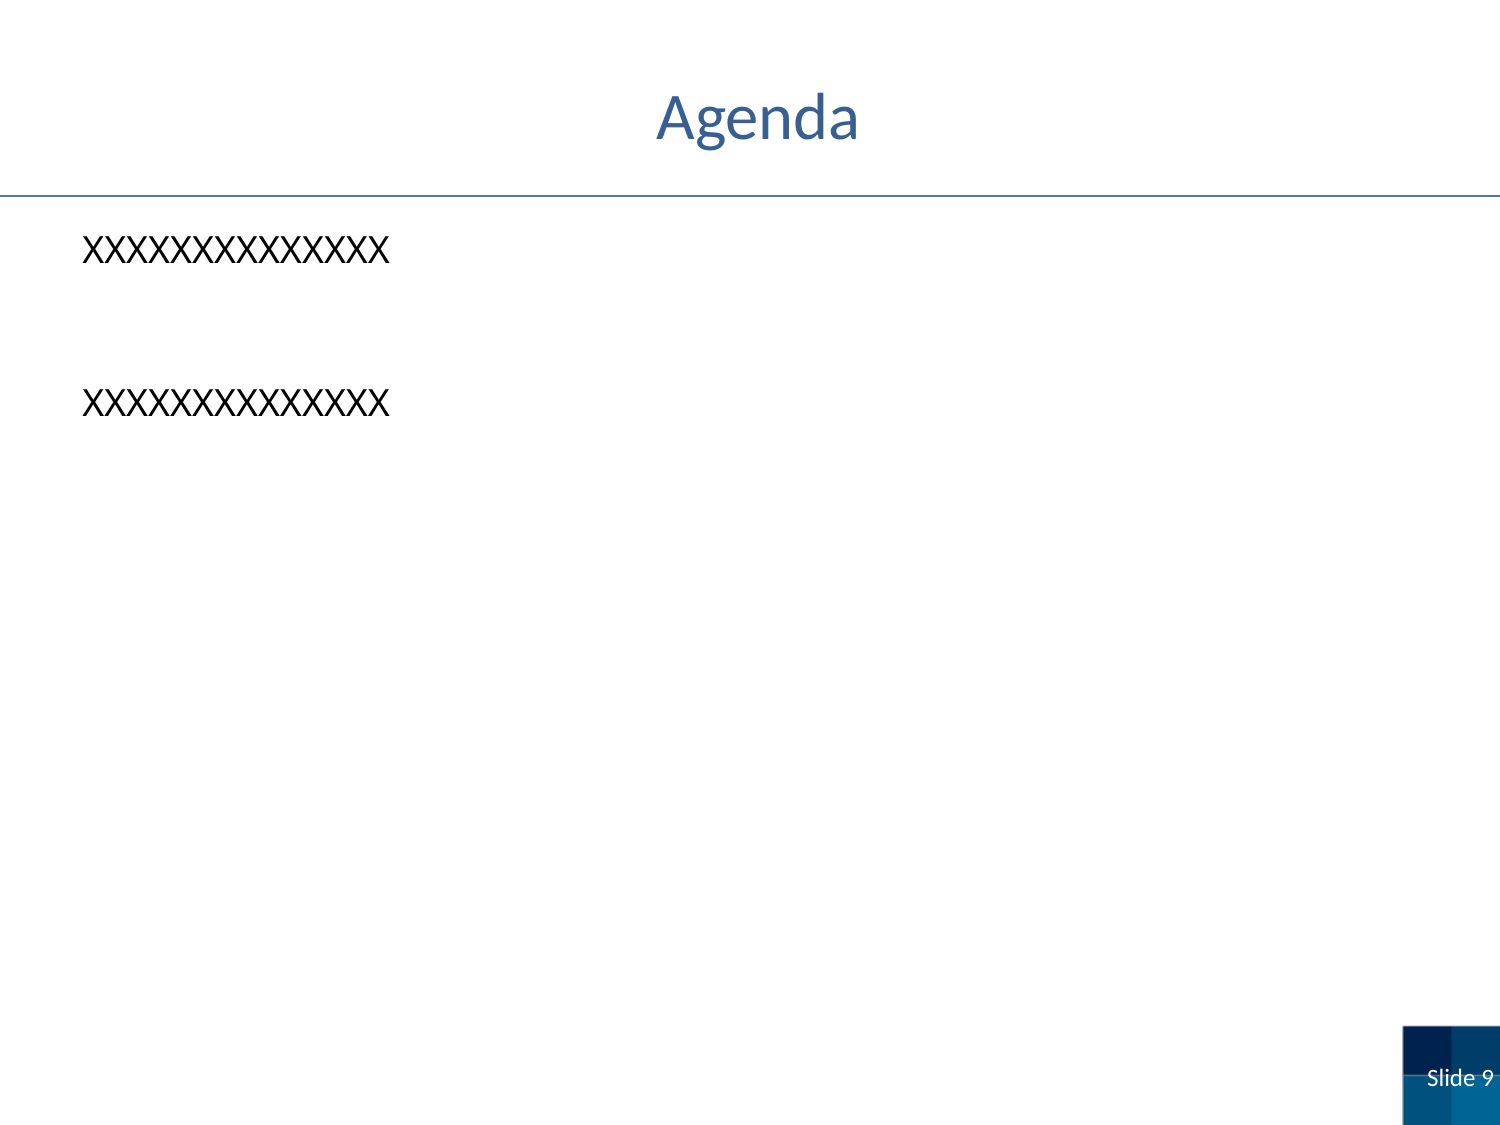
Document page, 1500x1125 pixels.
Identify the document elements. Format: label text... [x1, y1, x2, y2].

text_box Slide 9 [1412, 1054, 1500, 1100]
picture [1402, 1025, 1500, 1125]
text_box XXXXXXXXXXXXXX XXXXXXXXXXXXXX [80, 220, 1413, 577]
title Agenda [365, 70, 1135, 261]
